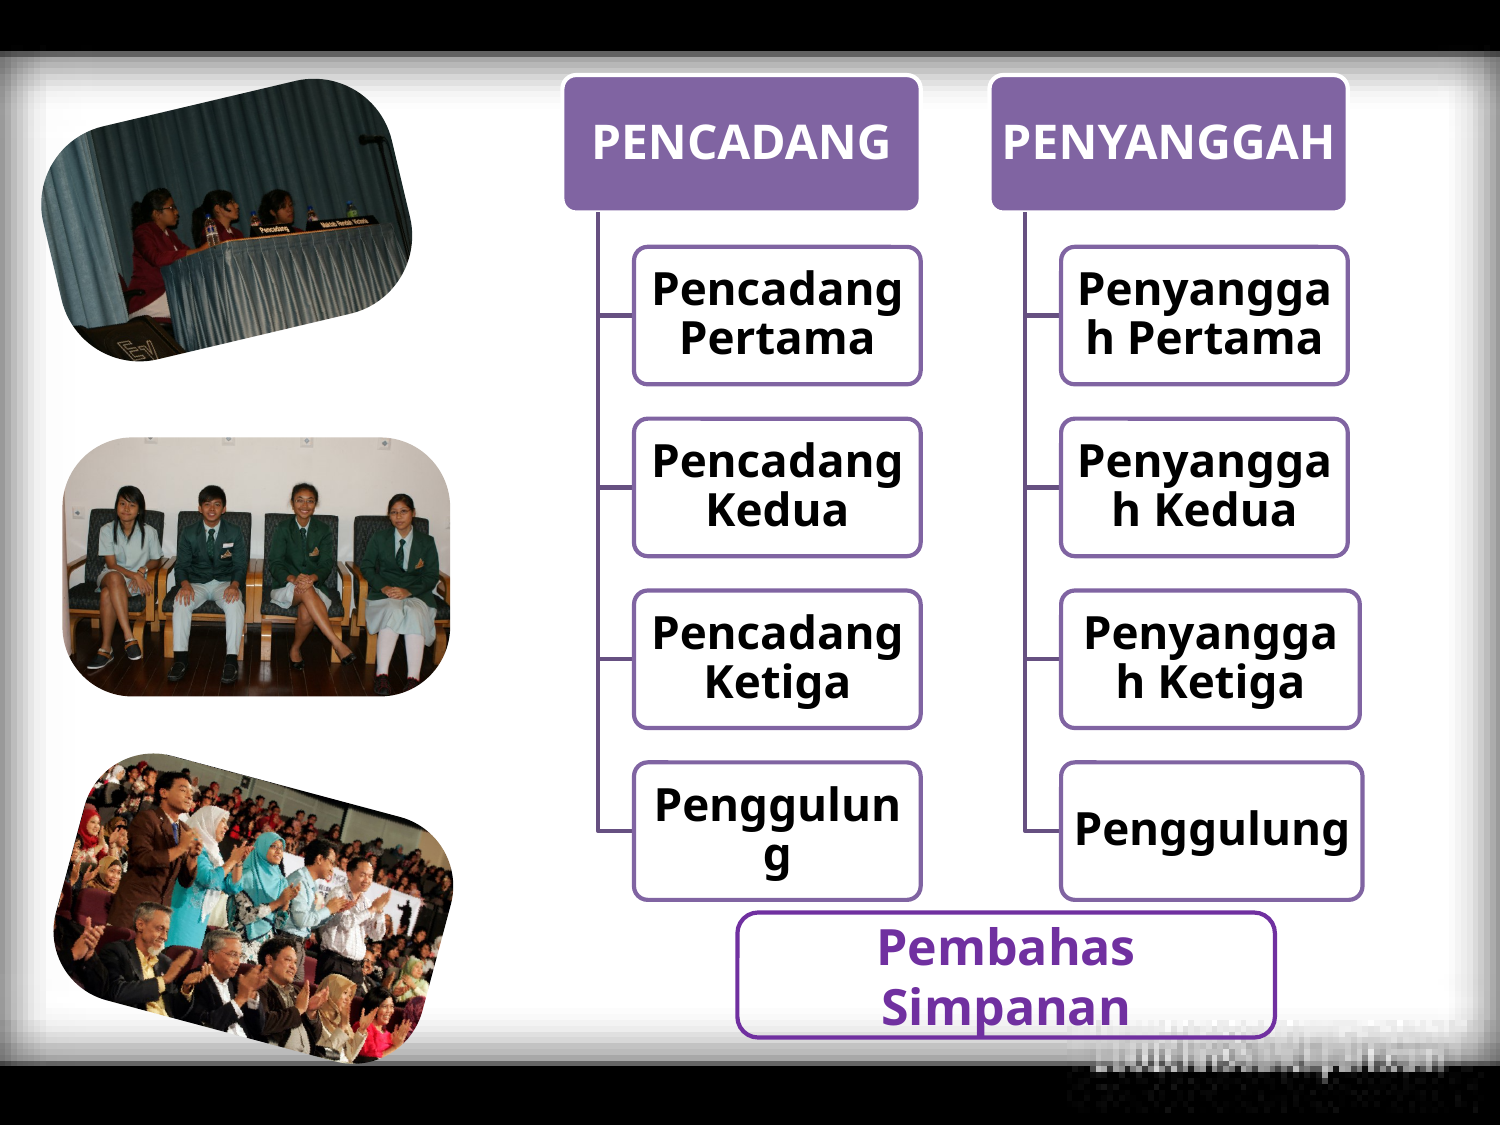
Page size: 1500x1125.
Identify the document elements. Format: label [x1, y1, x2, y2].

picture [0, 0, 1500, 1125]
list [399, 74, 1500, 901]
